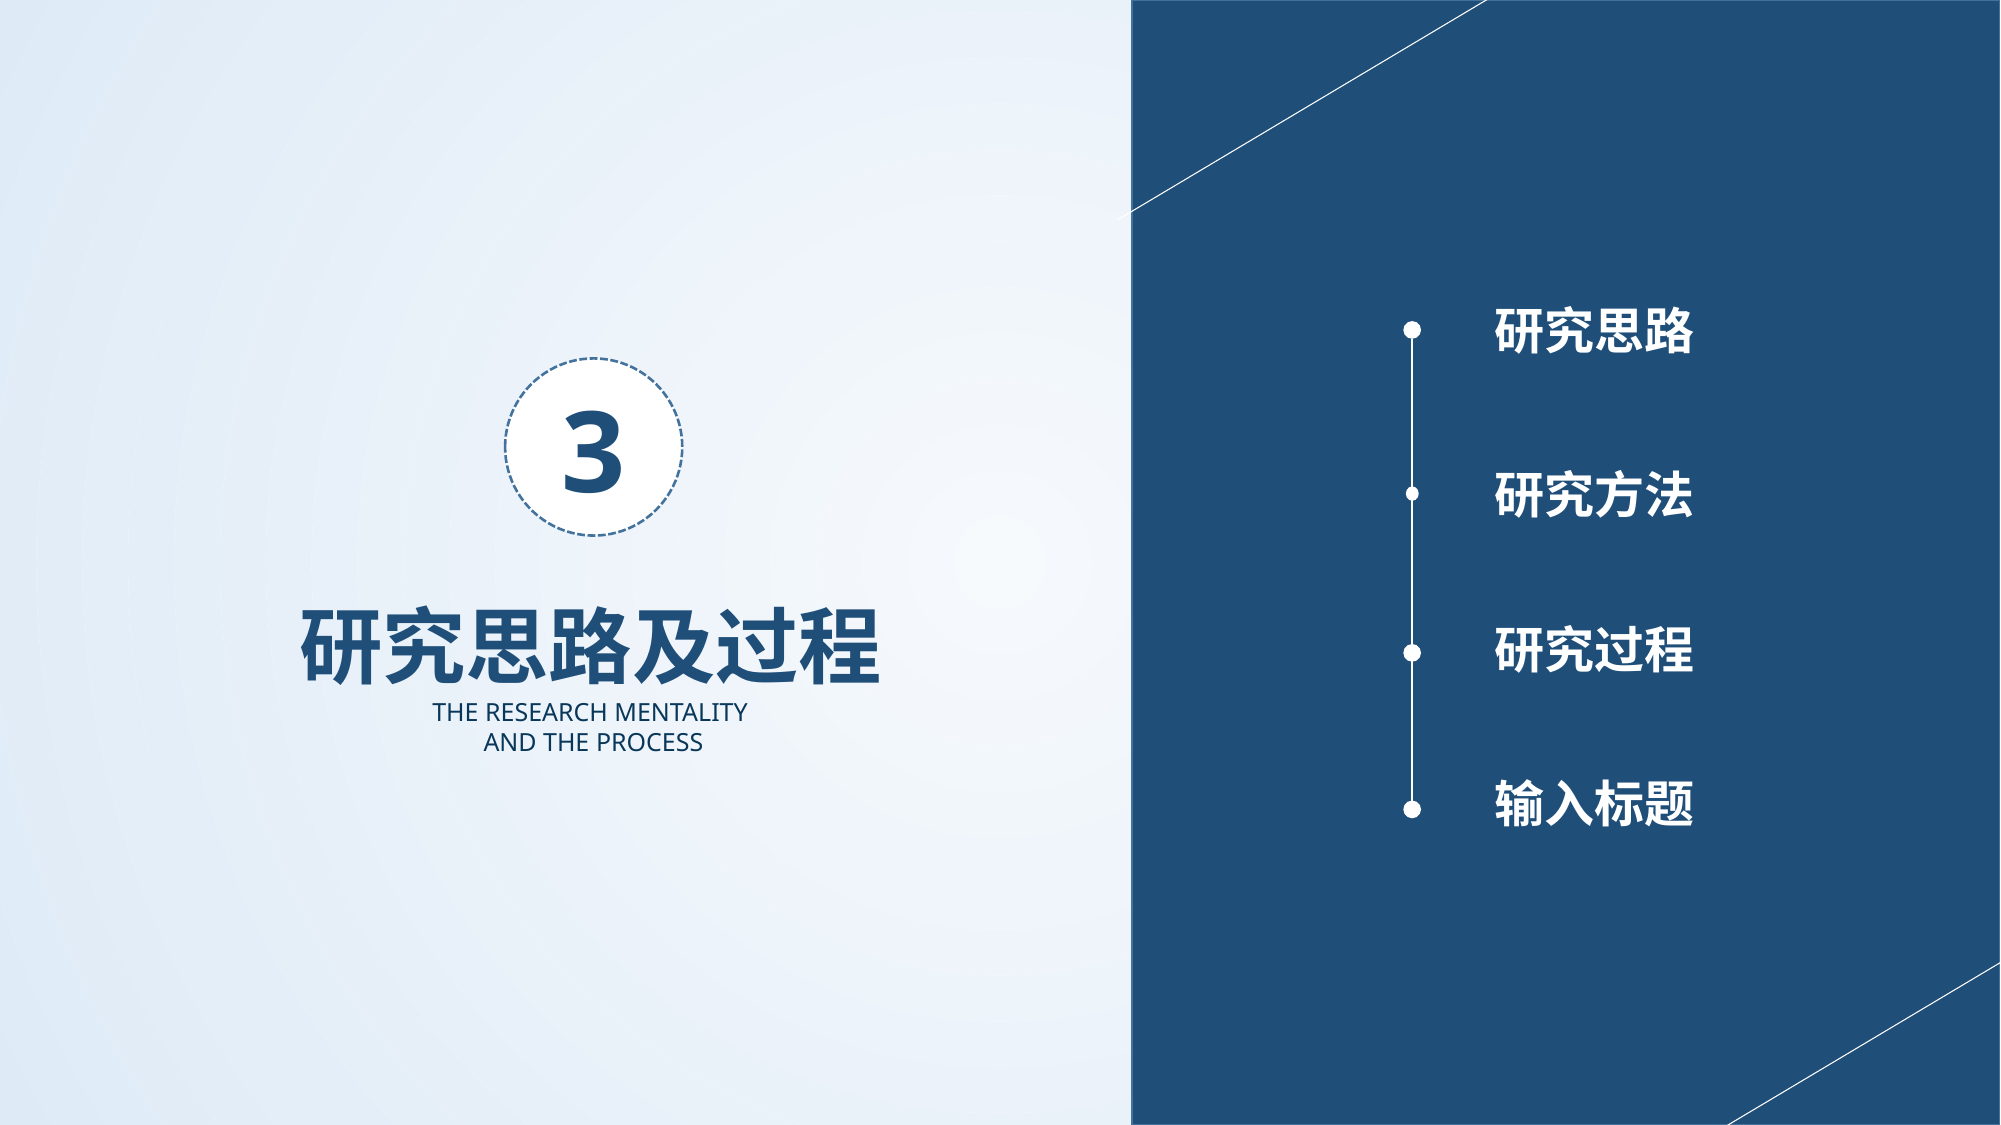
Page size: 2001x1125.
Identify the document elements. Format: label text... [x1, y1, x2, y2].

text_box 研究思路 [1480, 292, 1774, 367]
text_box [1404, 485, 1420, 502]
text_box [1117, 0, 1555, 221]
text_box [1402, 799, 1423, 820]
text_box [1402, 320, 1423, 340]
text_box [1660, 904, 2000, 1125]
text_box 研究思路及过程 THE RESEARCH MENTALITY AND THE PROCESS [241, 578, 946, 764]
text_box 研究过程 [1480, 610, 1774, 686]
text_box 输入标题 [1480, 765, 1774, 841]
text_box 3 [504, 357, 684, 537]
text_box 研究方法 [1480, 455, 1774, 531]
text_box [1402, 642, 1423, 663]
text_box [1131, 0, 2000, 1125]
